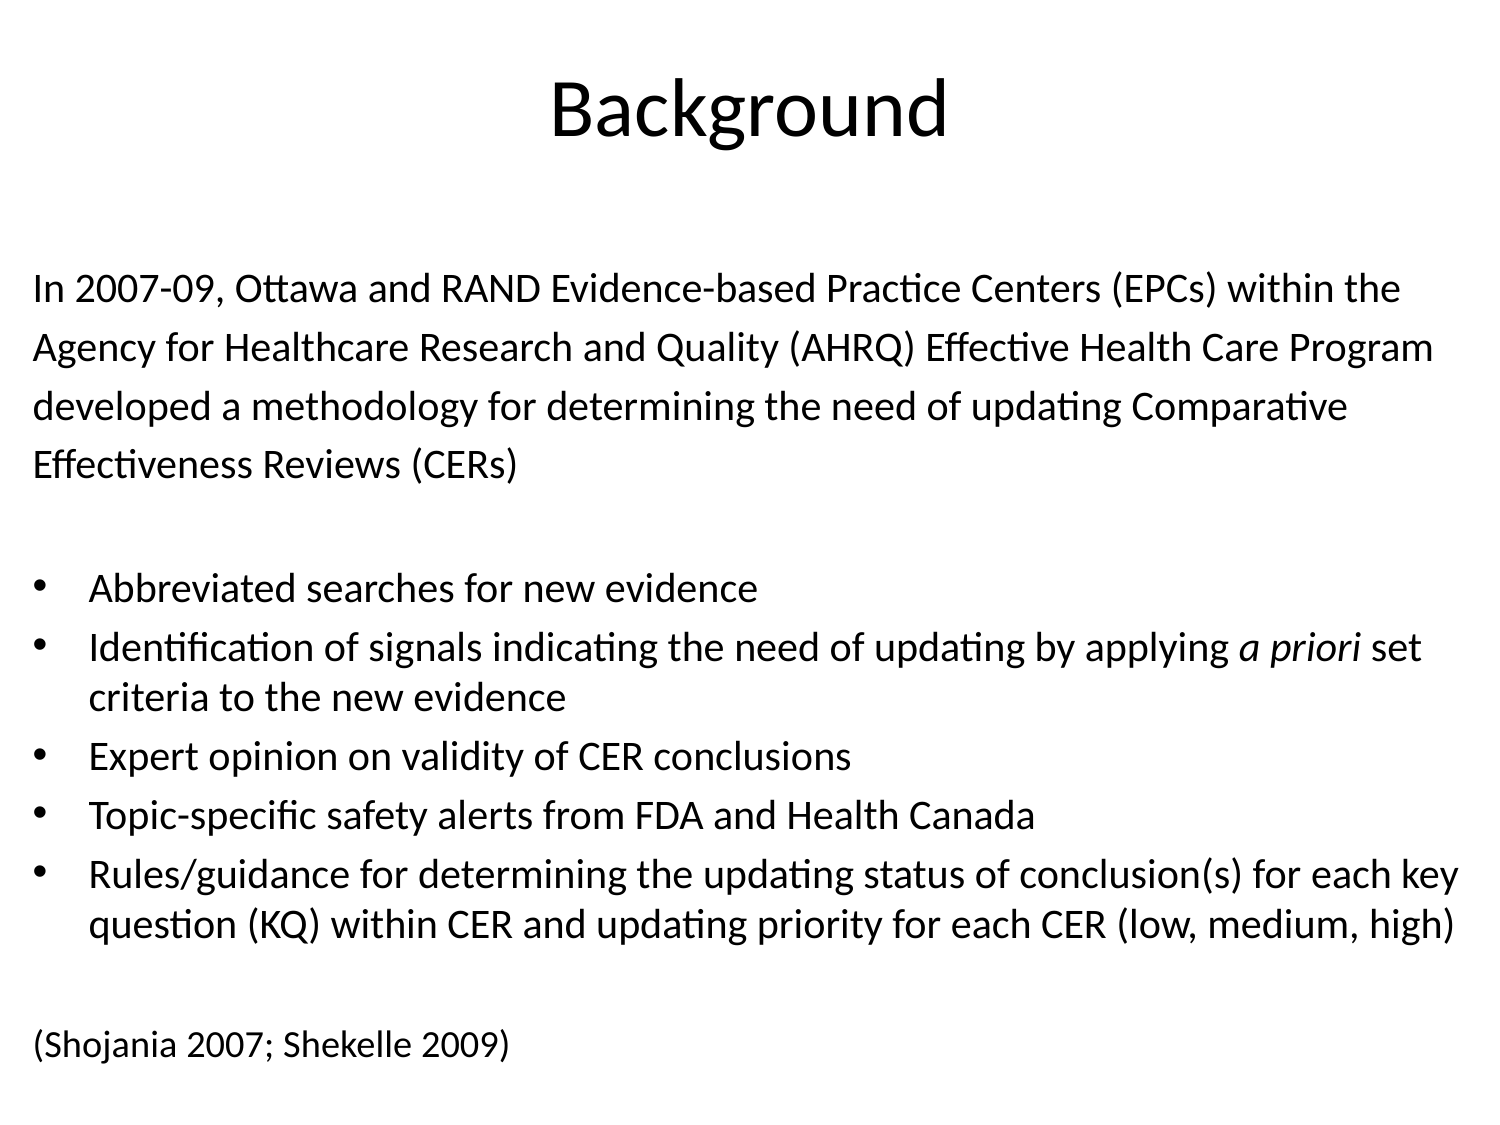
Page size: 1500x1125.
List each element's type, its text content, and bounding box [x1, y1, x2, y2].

list In 2007-09, Ottawa and RAND Evidence-based Practice Centers (EPCs) within the Agency for Healthcare Research and Quality (AHRQ) Effective Health Care Program developed a methodology for determining the need of updating Comparative Effectiveness Reviews (CERs) Abbreviated searches for new evidence Identification of signals indicating the need of updating by applying a priori set criteria to the new evidence Expert opinion on validity of CER conclusions Topic-specific safety alerts from FDA and Health Canada Rules/guidance for determining the updating status of conclusion(s) for each key question (KQ) within CER and updating priority for each CER (low, medium, high) (Shojania 2007; Shekelle 2009) [17, 184, 1483, 1106]
title Background [75, 45, 1425, 161]
